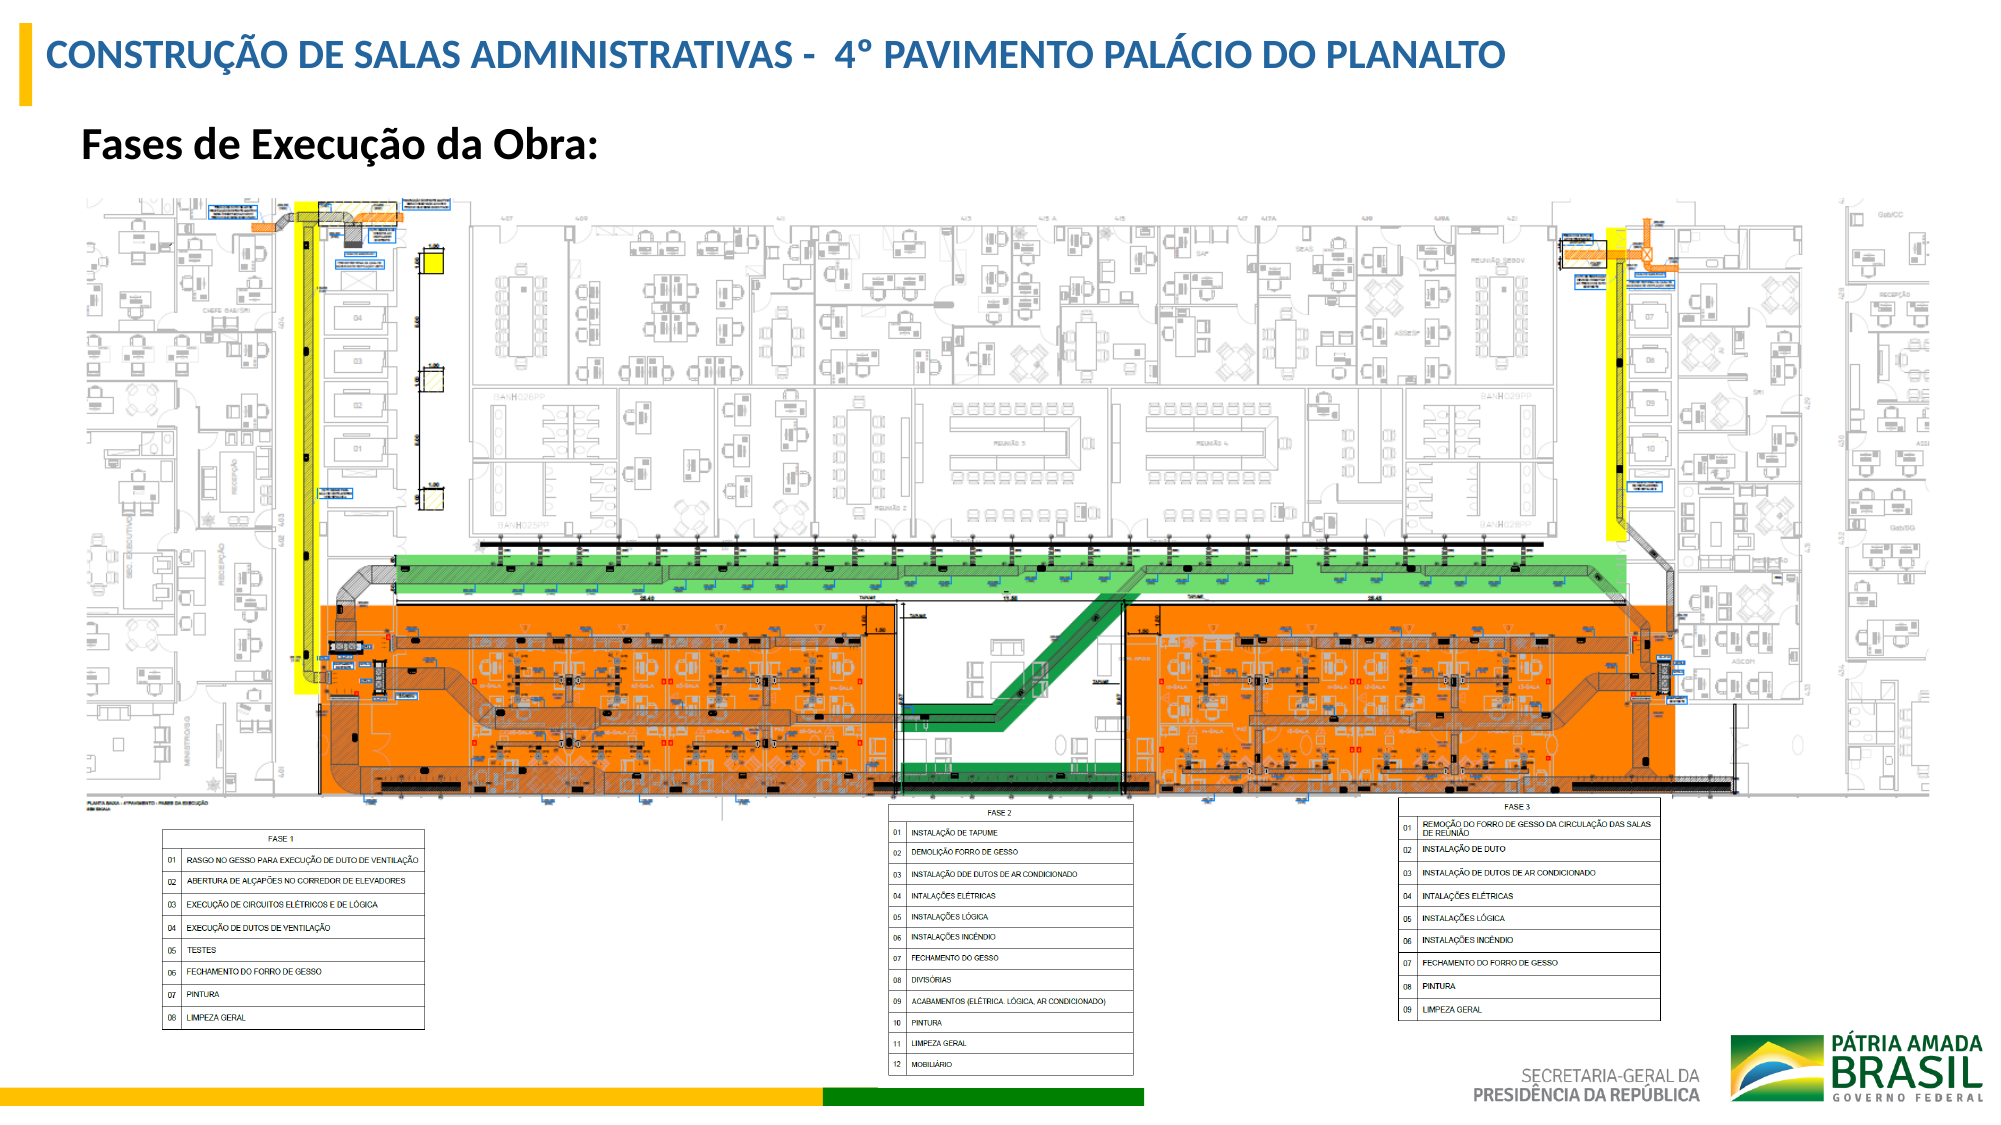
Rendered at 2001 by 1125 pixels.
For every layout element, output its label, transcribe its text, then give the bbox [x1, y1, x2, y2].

text_box Fases de Execução da Obra: [66, 134, 1821, 176]
text_box CONSTRUÇÃO DE SALAS ADMINISTRATIVAS - 4º PAVIMENTO PALÁCIO DO PLANALTO [31, 19, 1951, 134]
picture [156, 825, 428, 1060]
picture [80, 180, 1983, 1106]
text_box [0, 1087, 822, 1107]
text_box [18, 22, 31, 107]
text_box [822, 1087, 1145, 1107]
